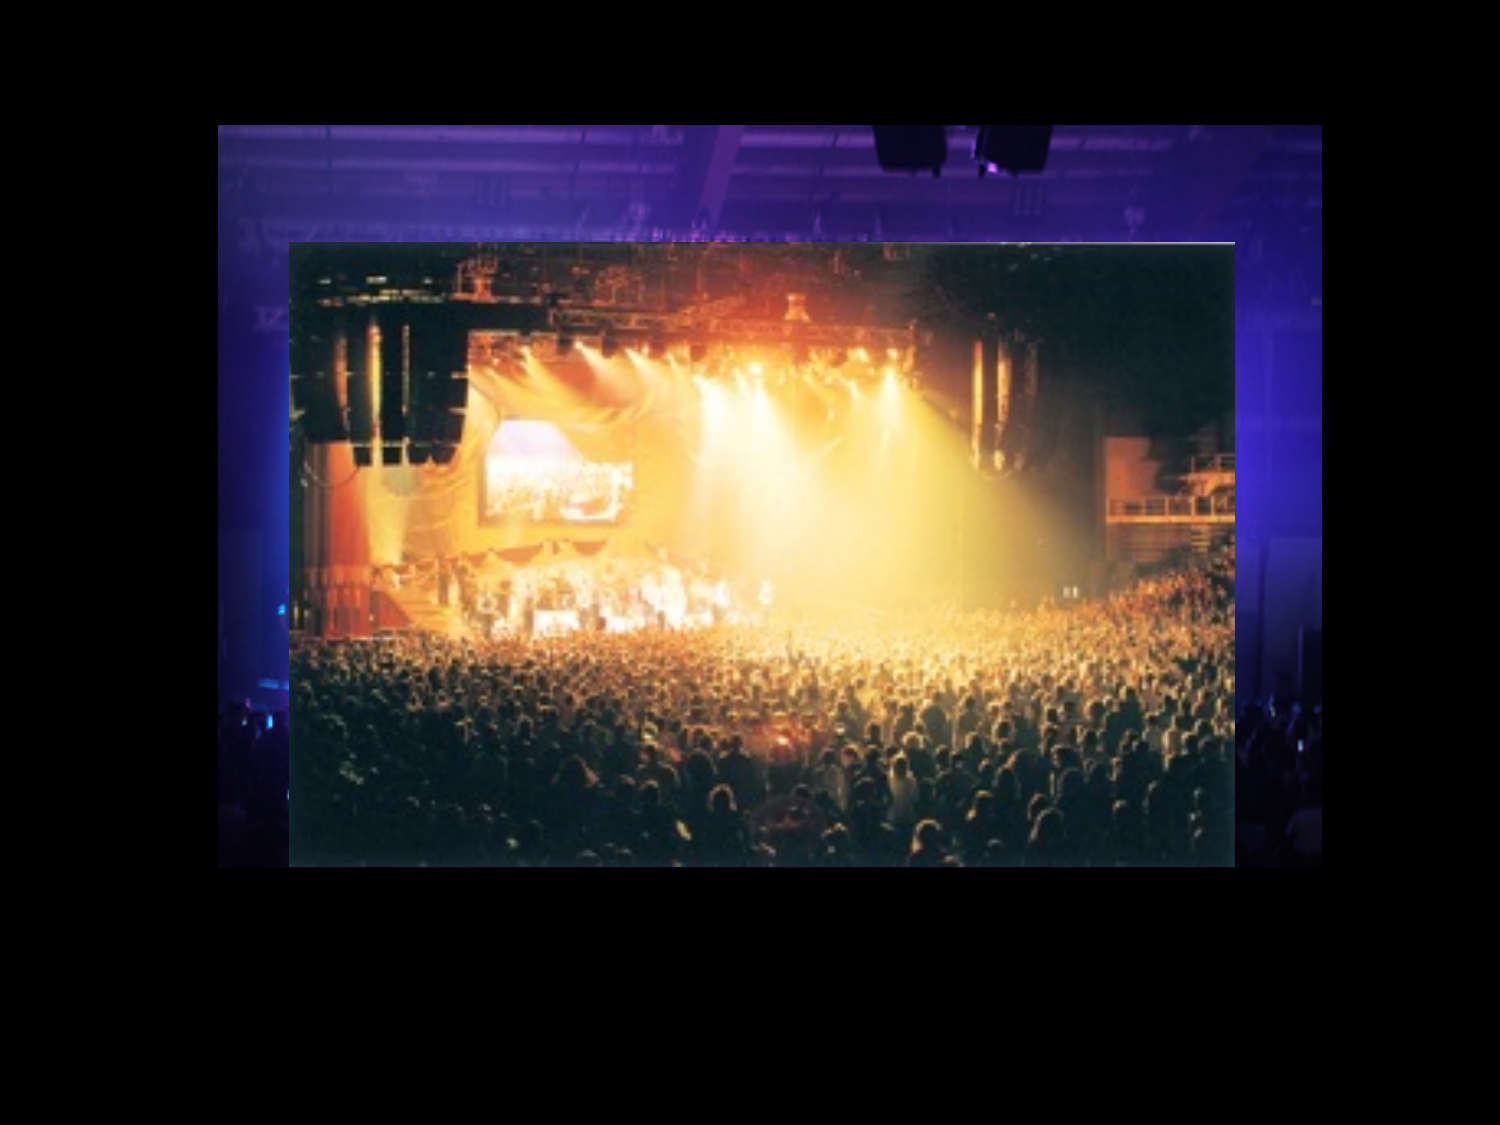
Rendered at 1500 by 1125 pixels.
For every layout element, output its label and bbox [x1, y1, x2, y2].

list [218, 125, 1322, 869]
picture [288, 242, 1235, 867]
